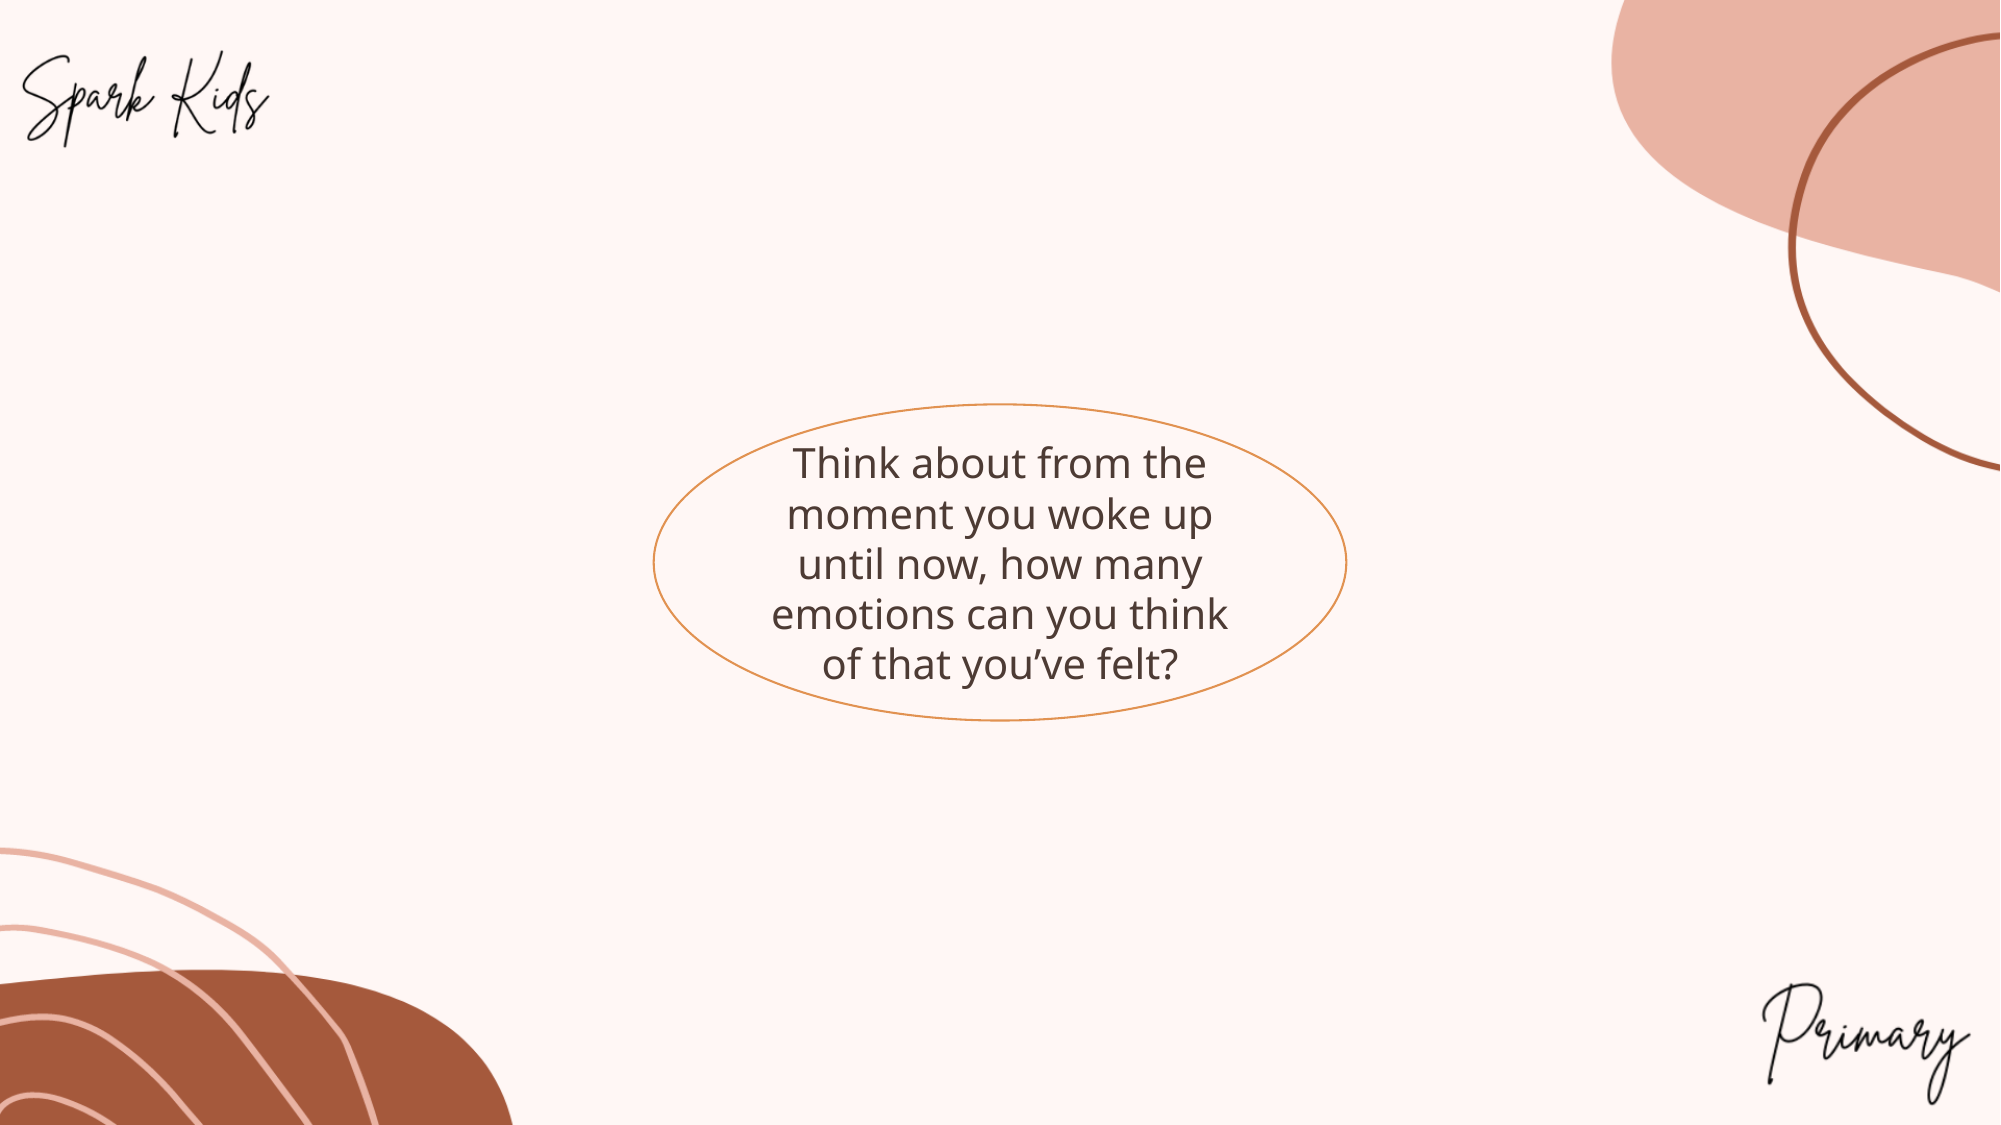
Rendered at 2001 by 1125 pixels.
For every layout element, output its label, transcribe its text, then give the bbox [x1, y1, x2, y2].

text_box Think about from the moment you woke up until now, how many emotions can you think of that you’ve felt? [653, 404, 1347, 721]
picture [0, 0, 2000, 1125]
